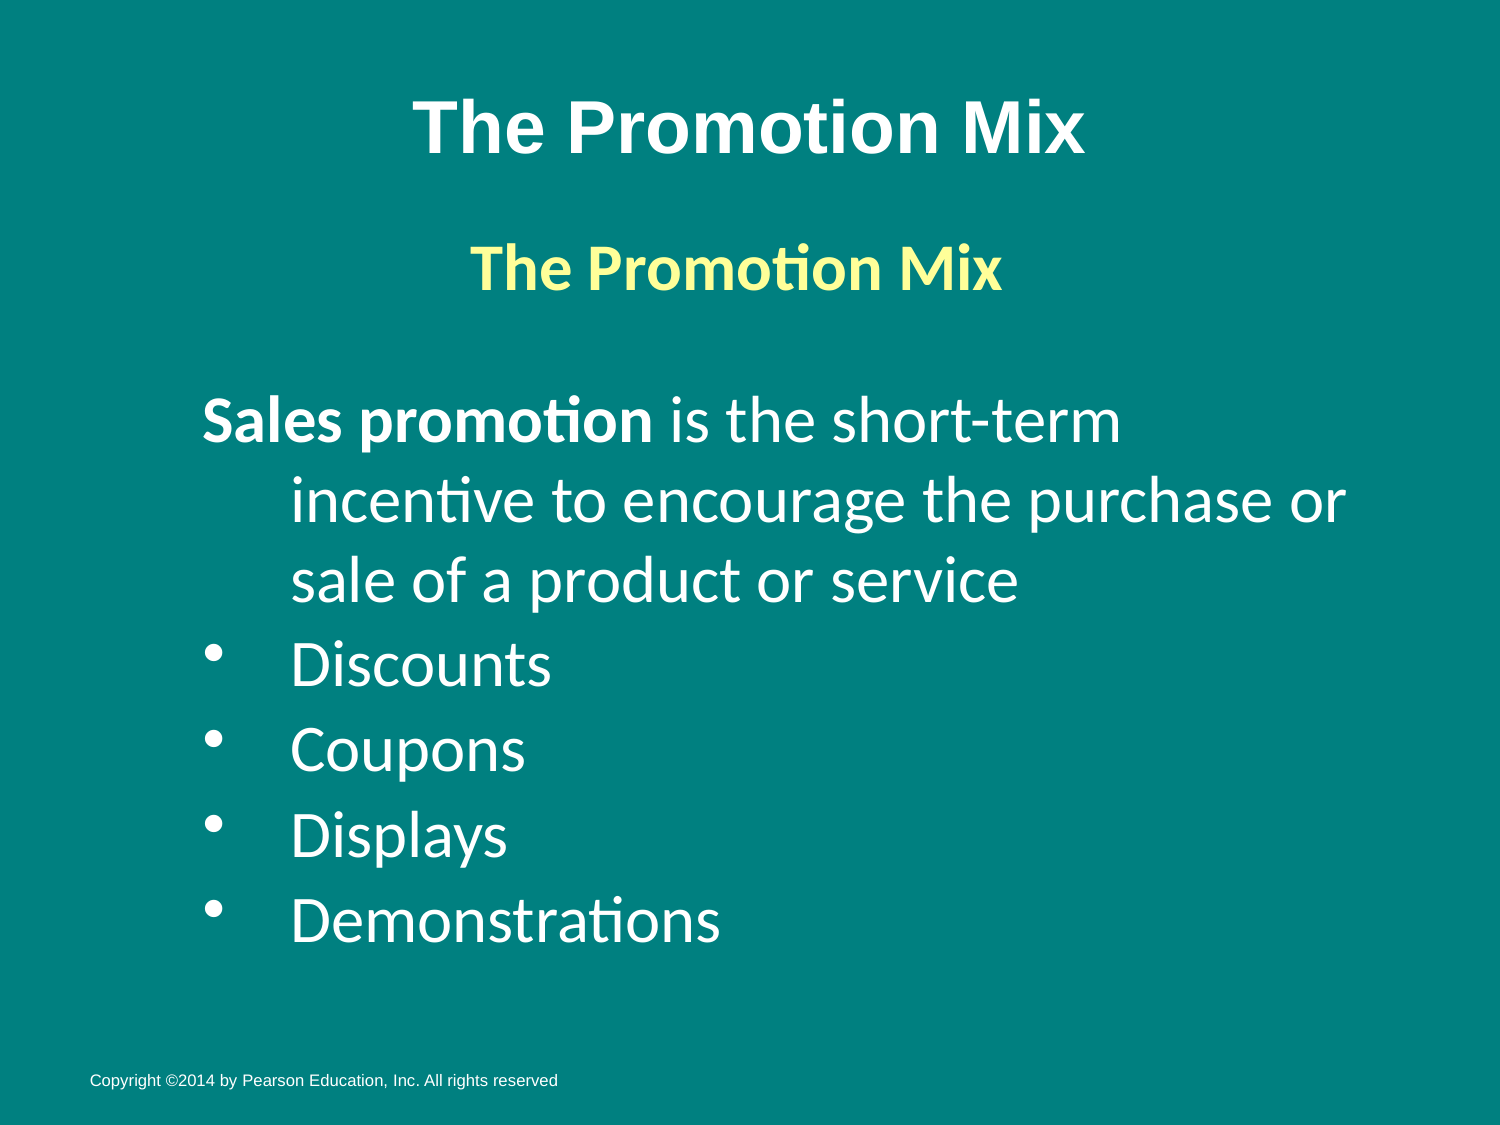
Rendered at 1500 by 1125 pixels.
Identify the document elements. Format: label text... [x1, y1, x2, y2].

list The Promotion Mix [149, 237, 1326, 301]
list Sales promotion is the short-term incentive to encourage the purchase or sale of a product or service Discounts Coupons Displays Demonstrations [187, 324, 1388, 1001]
title The Promotion Mix [112, 37, 1388, 226]
text_box Copyright ©2014 by Pearson Education, Inc. All rights reserved [74, 1062, 825, 1098]
